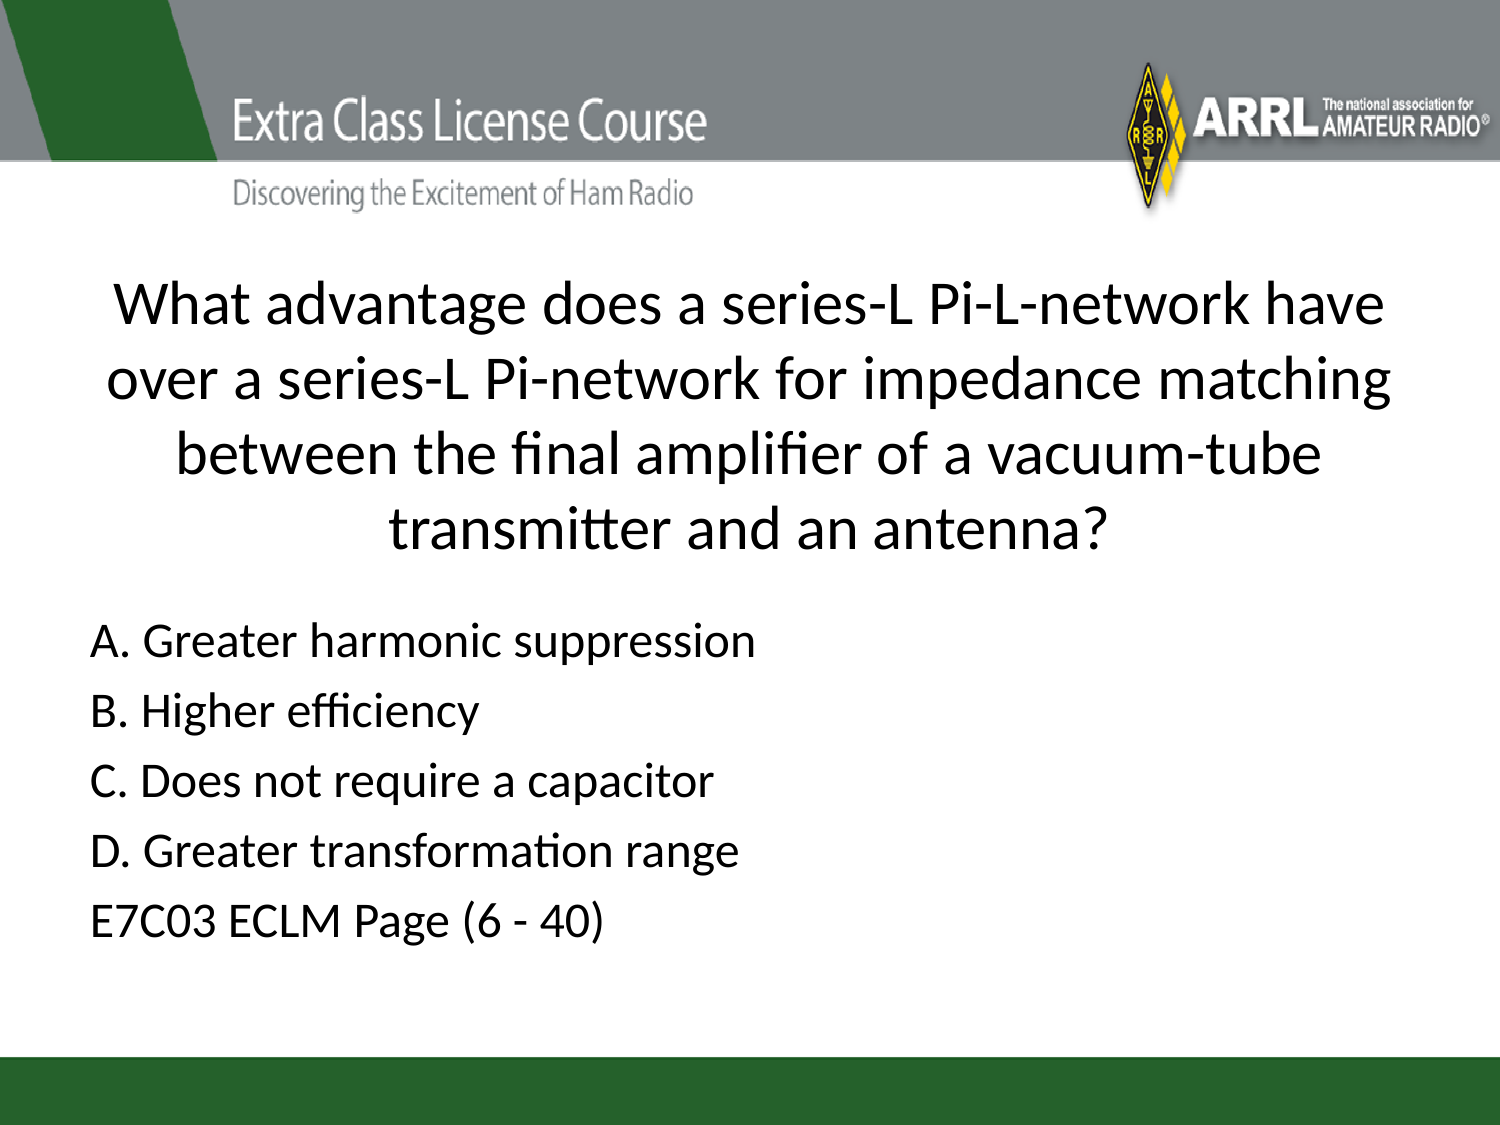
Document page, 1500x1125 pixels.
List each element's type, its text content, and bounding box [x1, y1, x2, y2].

title What advantage does a series-L Pi-L-network have over a series-L Pi-network for impedance matching between the final amplifier of a vacuum-tube transmitter and an antenna? [75, 254, 1425, 435]
picture [0, 0, 1500, 1125]
list A. Greater harmonic suppression B. Higher efficiency C. Does not require a capacitor D. Greater transformation range E7C03 ECLM Page (6 - 40) [75, 600, 1425, 988]
